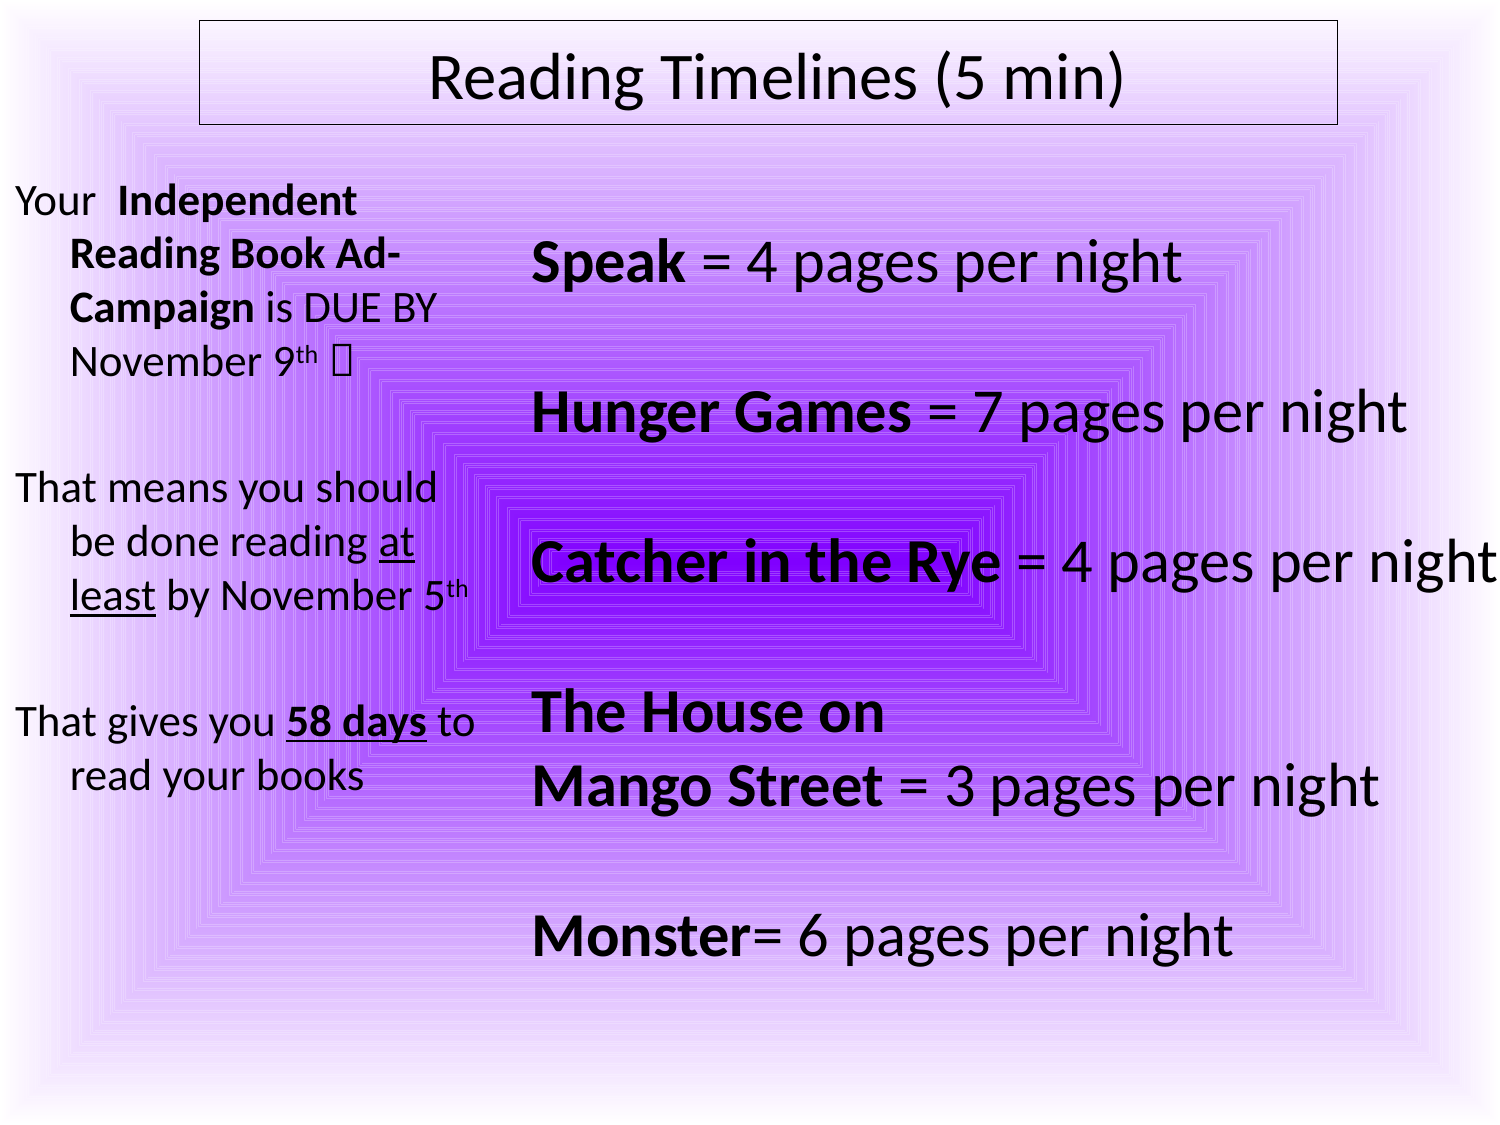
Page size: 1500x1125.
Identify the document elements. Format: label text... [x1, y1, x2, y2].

text_box Reading Timelines (5 min) [199, 20, 1338, 125]
list Your Independent Reading Book Ad-Campaign is DUE BY November 9th  That means you should be done reading at least by November 5th That gives you 58 days to read your books [0, 162, 500, 811]
text_box Speak = 4 pages per night Hunger Games = 7 pages per night Catcher in the Rye = 4 pages per night The House on Mango Street = 3 pages per night Monster= 6 pages per night [516, 212, 1500, 1052]
